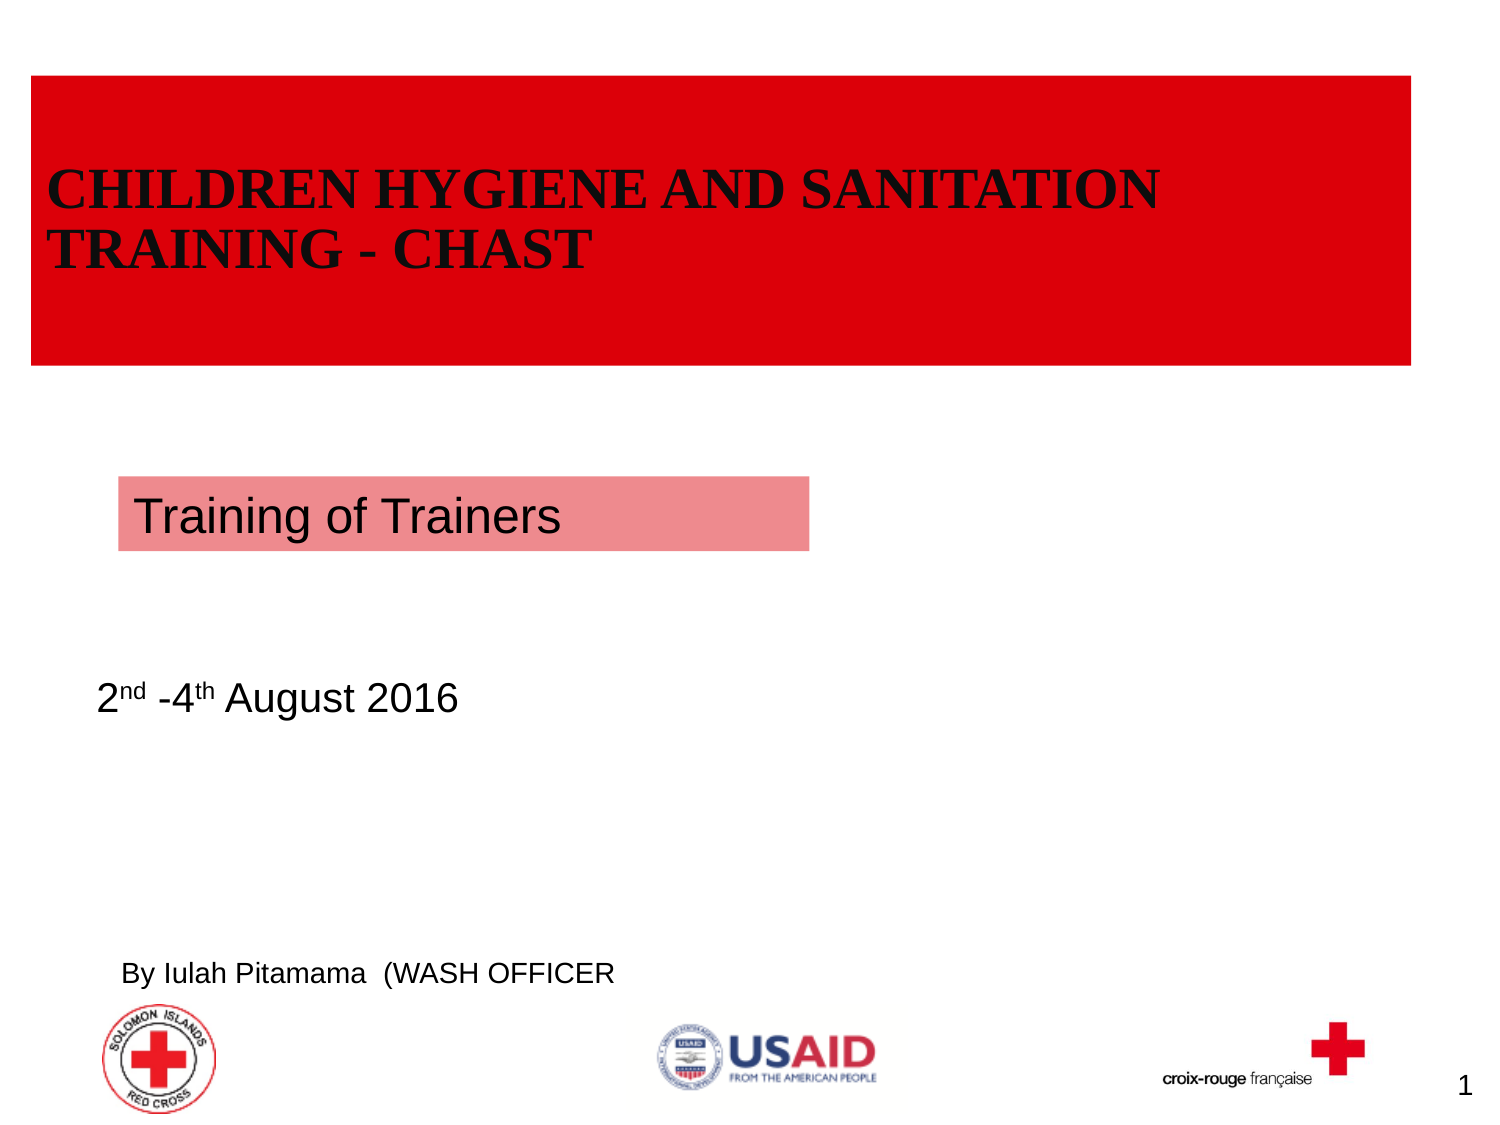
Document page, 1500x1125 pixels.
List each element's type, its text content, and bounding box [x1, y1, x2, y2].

picture [1145, 1004, 1382, 1058]
text_box Training of Trainers [118, 476, 810, 552]
title CHILDREN HYGIENE AND SANITATION TRAINING - CHAST [30, 75, 1412, 366]
slide_number 1 [1138, 1058, 1489, 1103]
picture [626, 1004, 908, 1114]
text_box By Iulah Pitamama (WASH OFFICER [106, 806, 783, 997]
picture [102, 1004, 216, 1114]
list 2nd -4th August 2016 [80, 646, 688, 729]
